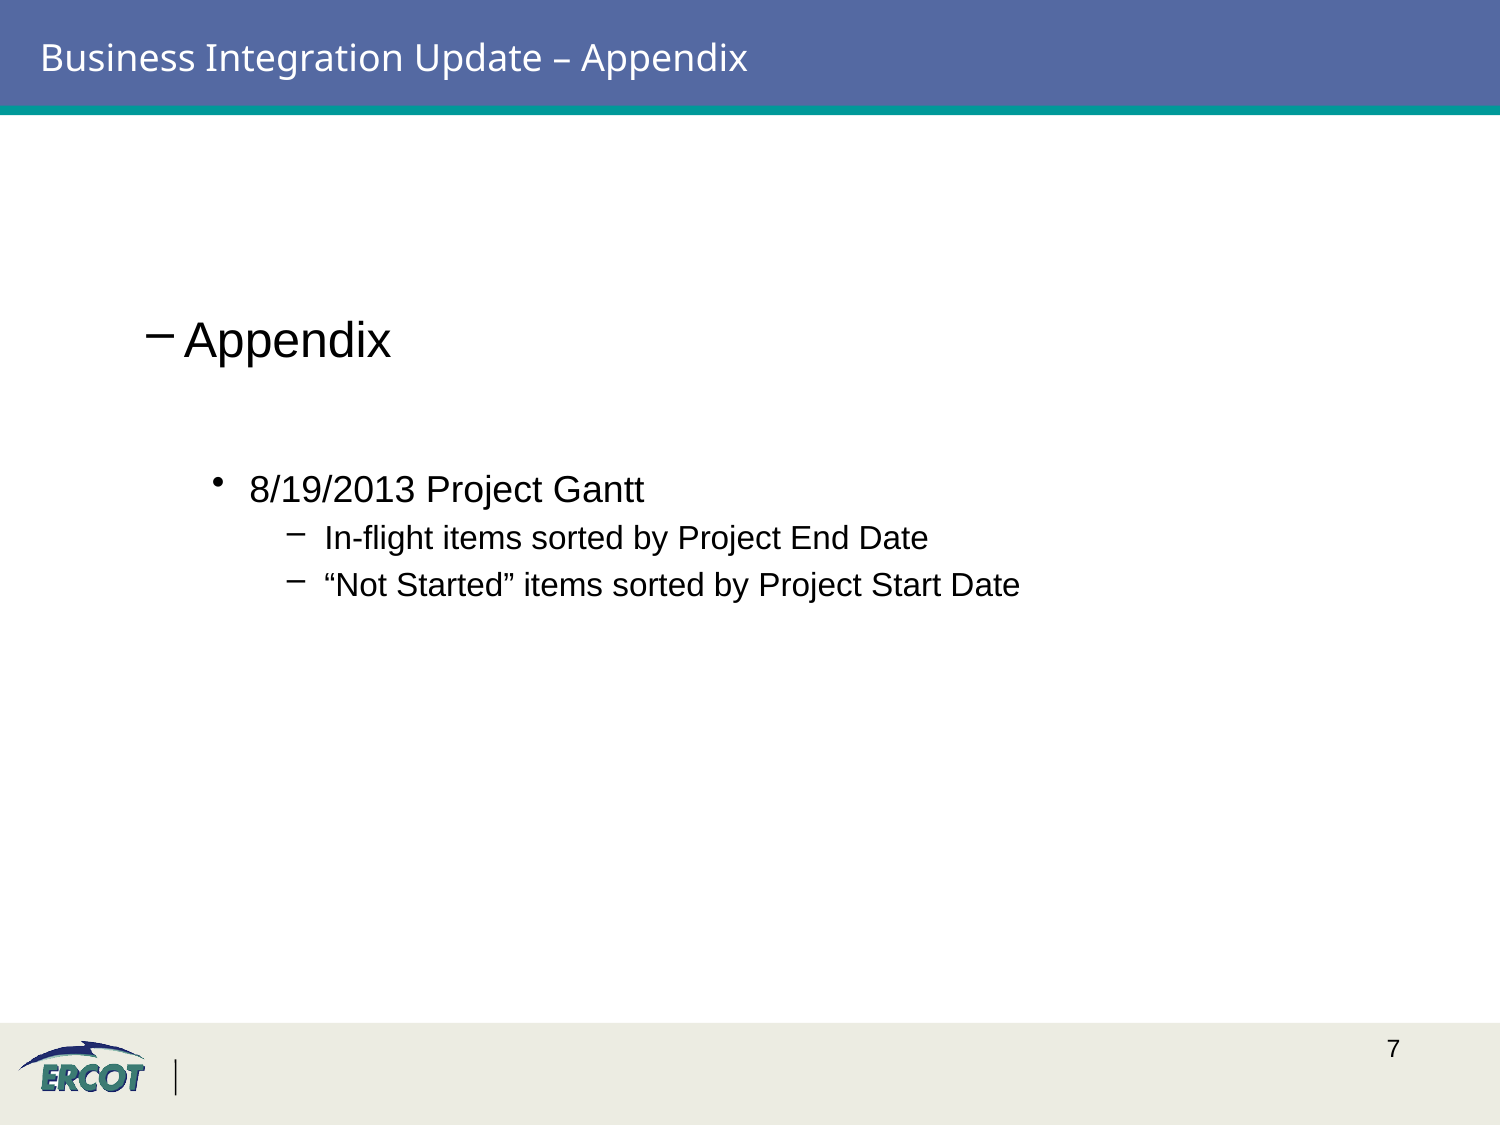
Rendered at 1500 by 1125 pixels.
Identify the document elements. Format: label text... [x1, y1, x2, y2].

picture [10, 1031, 151, 1111]
title Business Integration Update – Appendix [24, 0, 1013, 113]
list Appendix 8/19/2013 Project Gantt In-flight items sorted by Project End Date “Not Started” items sorted by Project Start Date [75, 299, 1425, 813]
